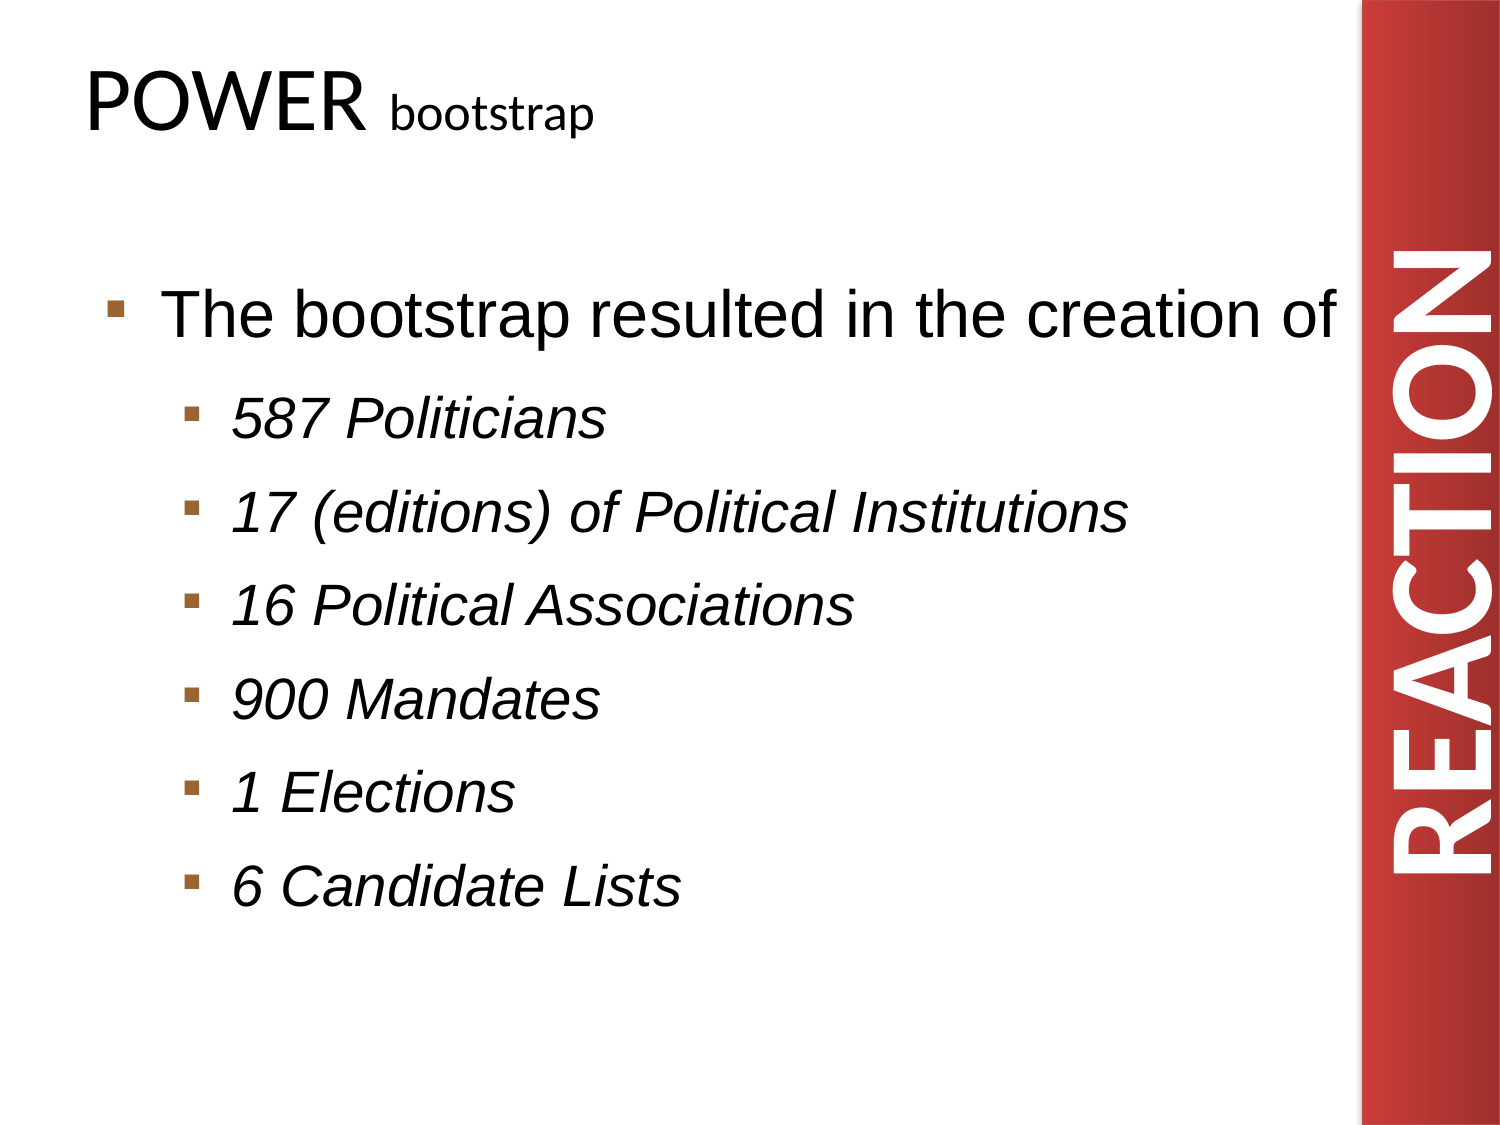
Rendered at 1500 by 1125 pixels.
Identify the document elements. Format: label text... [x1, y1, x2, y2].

list The bootstrap resulted in the creation of 587 Politicians 17 (editions) of Political Institutions 16 Political Associations 900 Mandates 1 Elections 6 Candidate Lists [75, 263, 1365, 993]
title POWER bootstrap [69, 6, 1420, 182]
